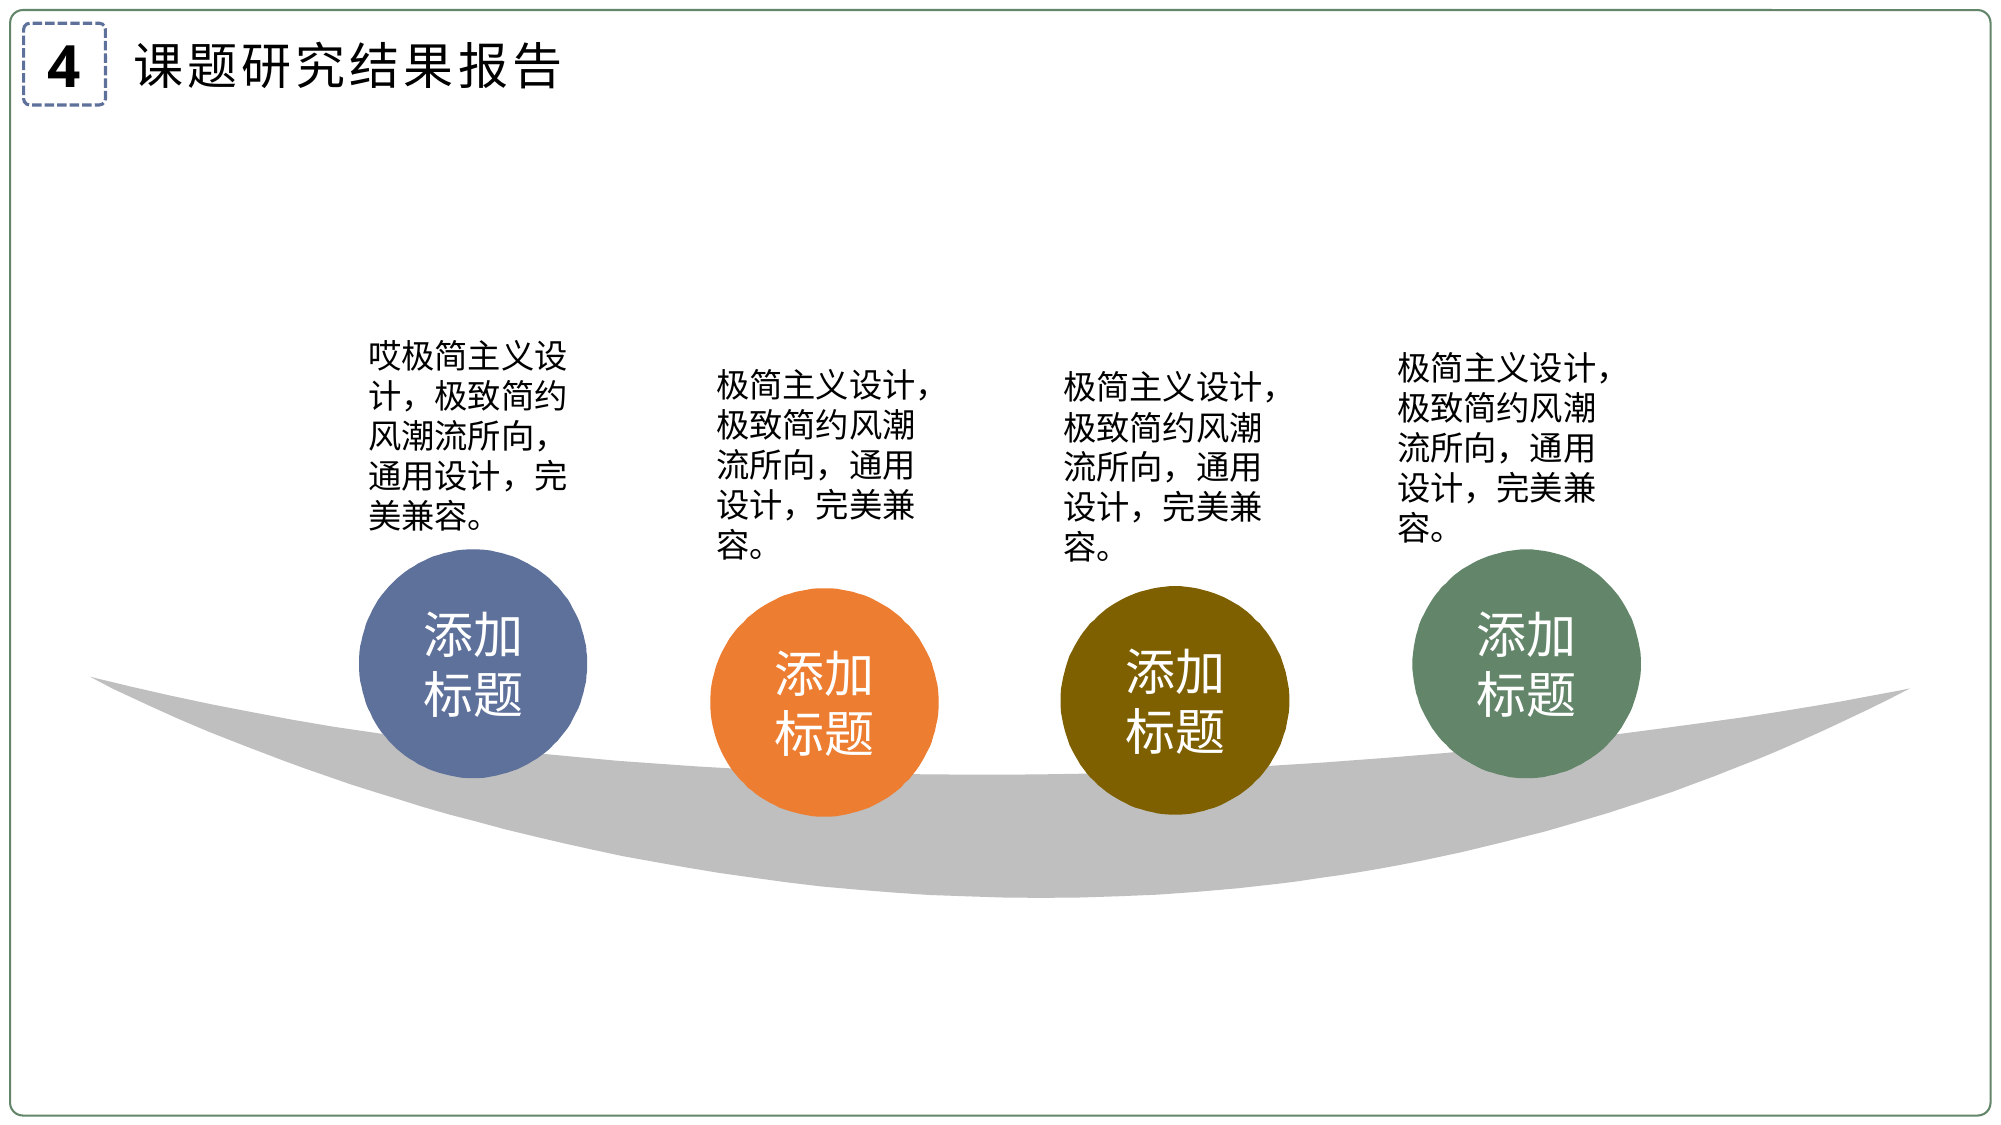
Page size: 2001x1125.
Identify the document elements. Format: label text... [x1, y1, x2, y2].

text_box [9, 8, 1992, 1117]
text_box 极简主义设计，极致简约风潮流所向，通用设计，完美兼容。 [1048, 359, 1303, 531]
text_box 极简主义设计，极致简约风潮流所向，通用设计，完美兼容。 [1382, 339, 1637, 511]
text_box 添加 标题 [1412, 549, 1641, 779]
text_box 添加 标题 [359, 549, 588, 779]
text_box [90, 676, 1910, 898]
text_box 课题研究结果报告 [106, 22, 590, 107]
text_box 添加 标题 [709, 587, 940, 818]
text_box 添加 标题 [1060, 586, 1290, 815]
text_box 哎极简主义设计，极致简约风潮流所向，通用设计，完美兼容。 [353, 327, 608, 499]
text_box 极简主义设计，极致简约风潮流所向，通用设计，完美兼容。 [701, 357, 956, 528]
text_box 4 [22, 22, 107, 107]
